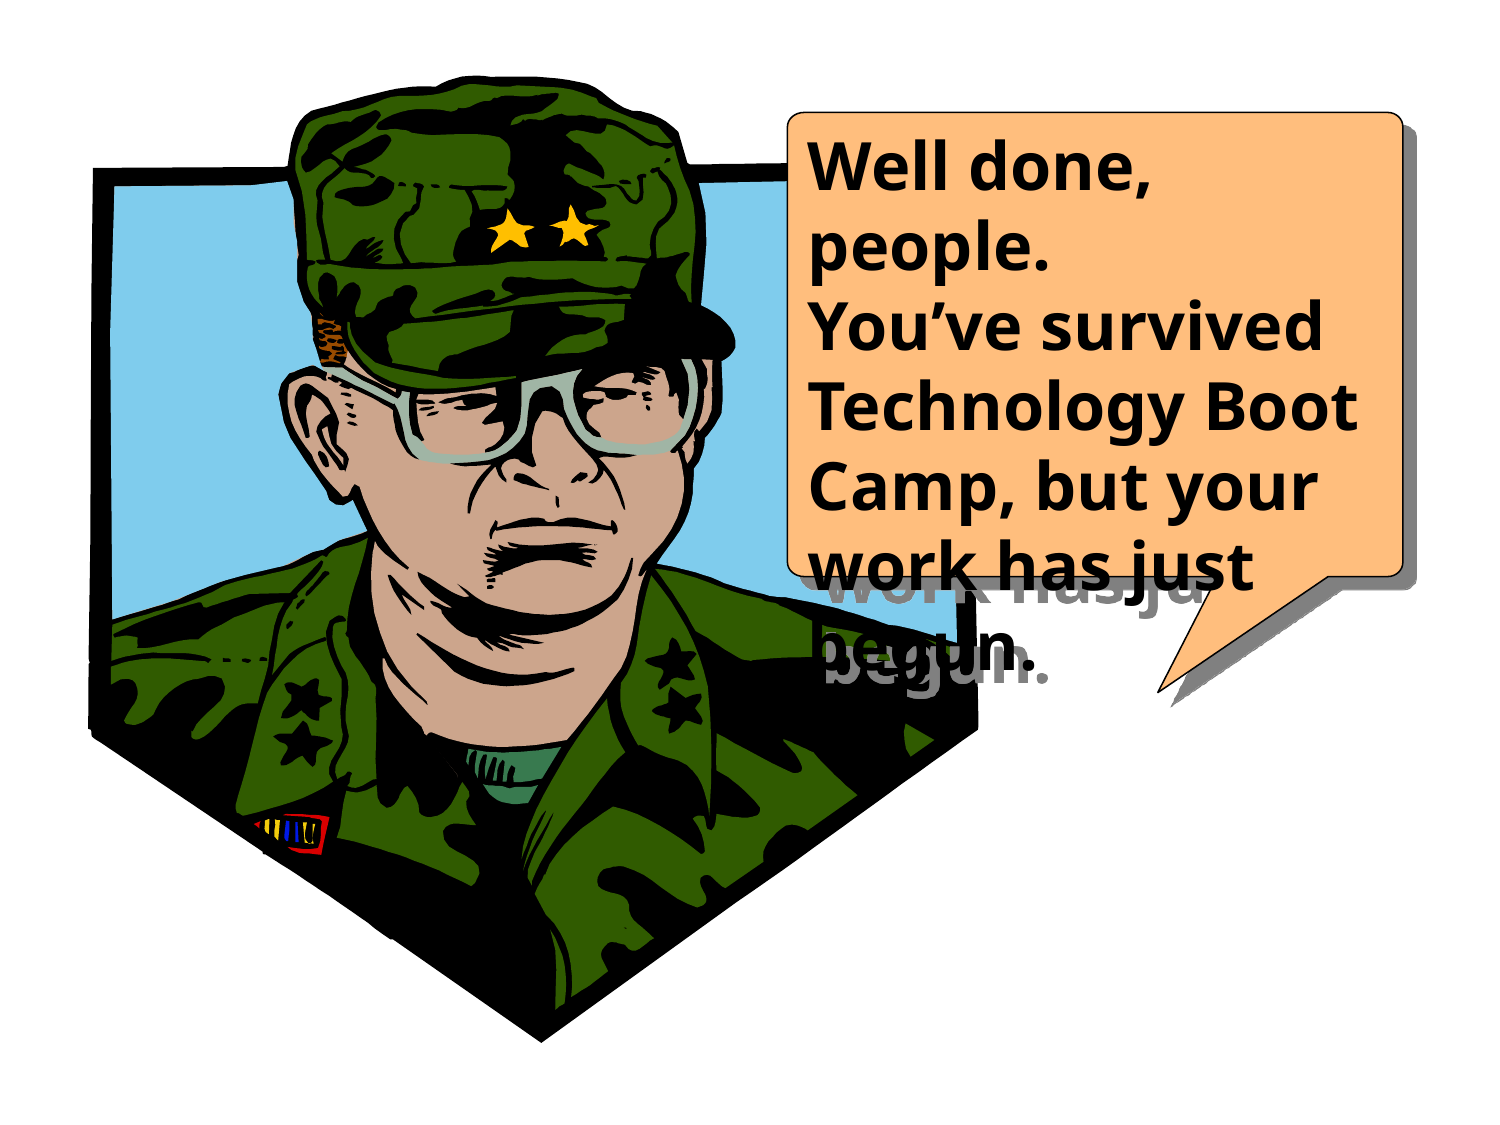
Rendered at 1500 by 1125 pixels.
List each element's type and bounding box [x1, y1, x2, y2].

text_box [0, 0, 1500, 1125]
